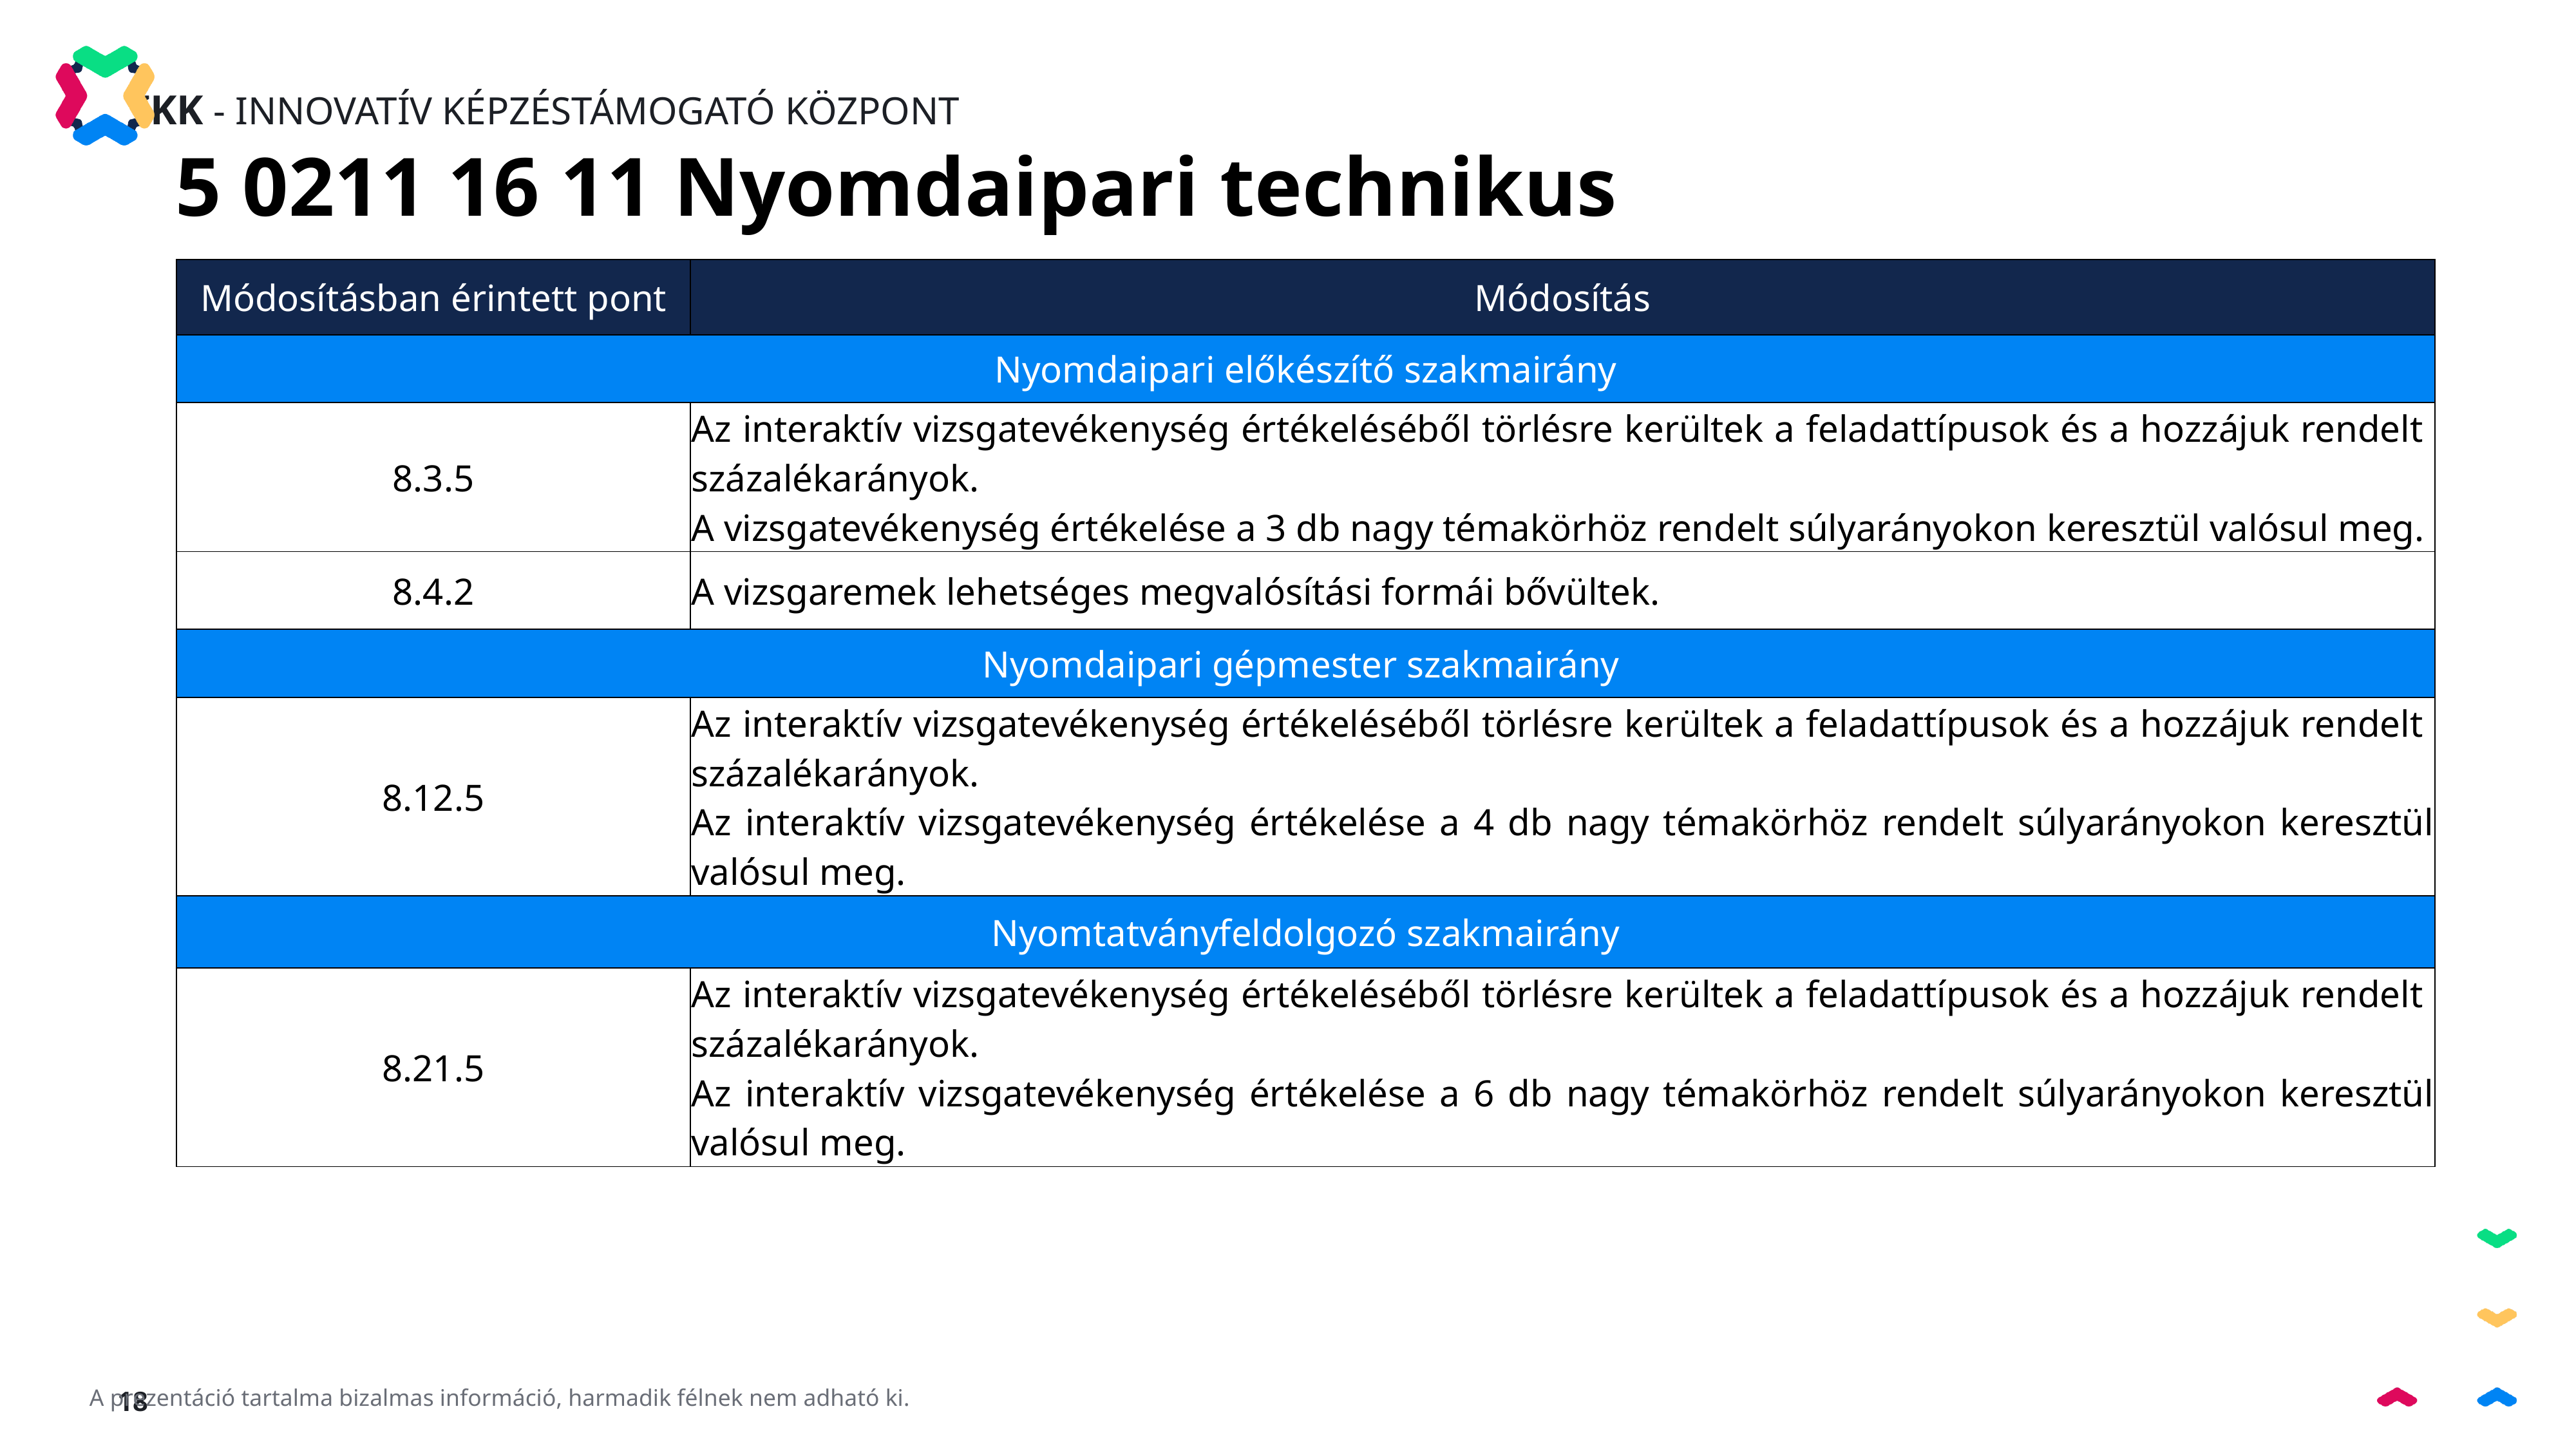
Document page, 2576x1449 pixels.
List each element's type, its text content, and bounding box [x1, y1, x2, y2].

table_cell Nyomtatványfeldolgozó szakmairány [177, 896, 2434, 967]
table_cell 8.12.5 [177, 698, 690, 895]
table_cell Az interaktív vizsgatevékenység értékeléséből törlésre kerültek a feladattípusok és a hozzájuk rendelt százalékarányok. A vizsgatevékenység értékelése a 3 db nagy témakörhöz rendelt súlyarányokon keresztül valósul meg. [691, 403, 2434, 551]
table_cell Az interaktív vizsgatevékenység értékeléséből törlésre kerültek a feladattípusok és a hozzájuk rendelt százalékarányok. Az interaktív vizsgatevékenység értékelése a 6 db nagy témakörhöz rendelt súlyarányokon keresztül valósul meg. [691, 969, 2434, 1166]
list 5 0211 16 11 Nyomdaipari technikus [175, 135, 2336, 234]
table_header Módosításban érintett pont [177, 260, 690, 334]
table_cell 8.3.5 [177, 403, 690, 551]
table_cell A vizsgaremek lehetséges megvalósítási formái bővültek. [691, 552, 2434, 629]
picture [55, 46, 155, 146]
table_cell 8.21.5 [177, 969, 690, 1166]
table_cell 8.4.2 [177, 552, 690, 629]
table_cell Nyomdaipari előkészítő szakmairány [177, 336, 2434, 402]
table_cell Az interaktív vizsgatevékenység értékeléséből törlésre kerültek a feladattípusok és a hozzájuk rendelt százalékarányok. Az interaktív vizsgatevékenység értékelése a 4 db nagy témakörhöz rendelt súlyarányokon keresztül valósul meg. [691, 698, 2434, 895]
picture [2377, 1229, 2517, 1406]
table_cell Nyomdaipari gépmester szakmairány [177, 630, 2434, 697]
table_header Módosítás [691, 260, 2434, 334]
